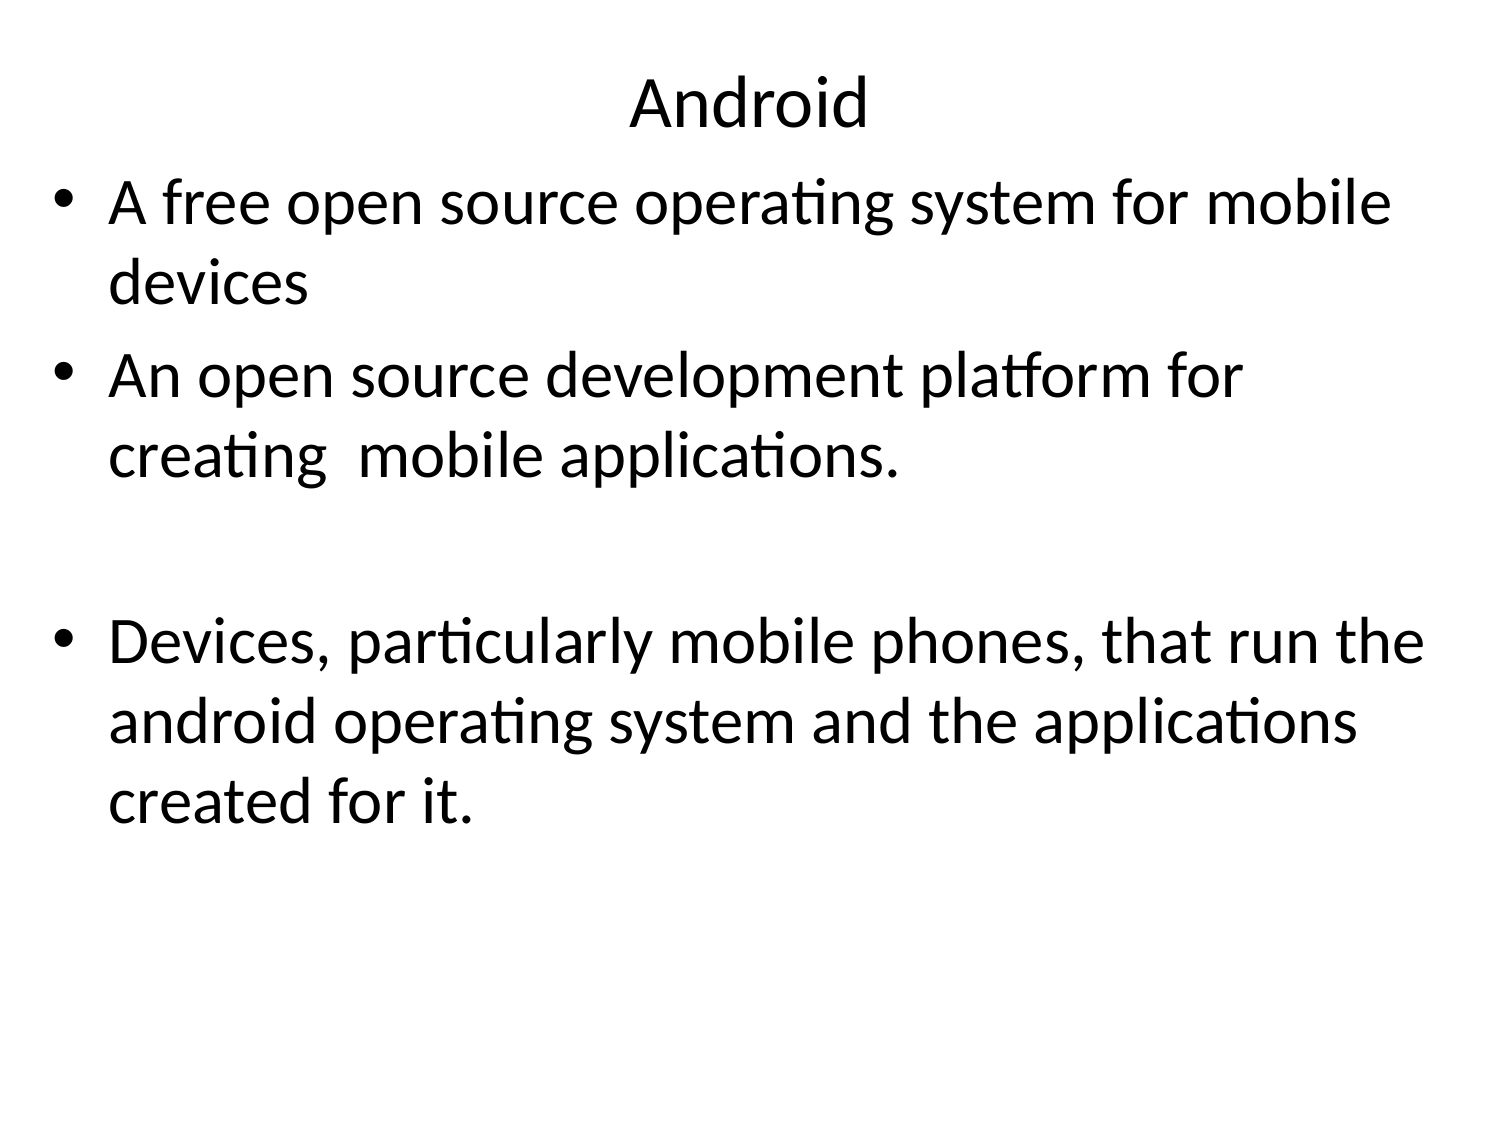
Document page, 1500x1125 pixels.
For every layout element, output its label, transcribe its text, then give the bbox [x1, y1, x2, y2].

list A free open source operating system for mobile devices An open source development platform for creating mobile applications. Devices, particularly mobile phones, that run the android operating system and the applications created for it. [37, 149, 1463, 1050]
title Android [75, 45, 1425, 149]
